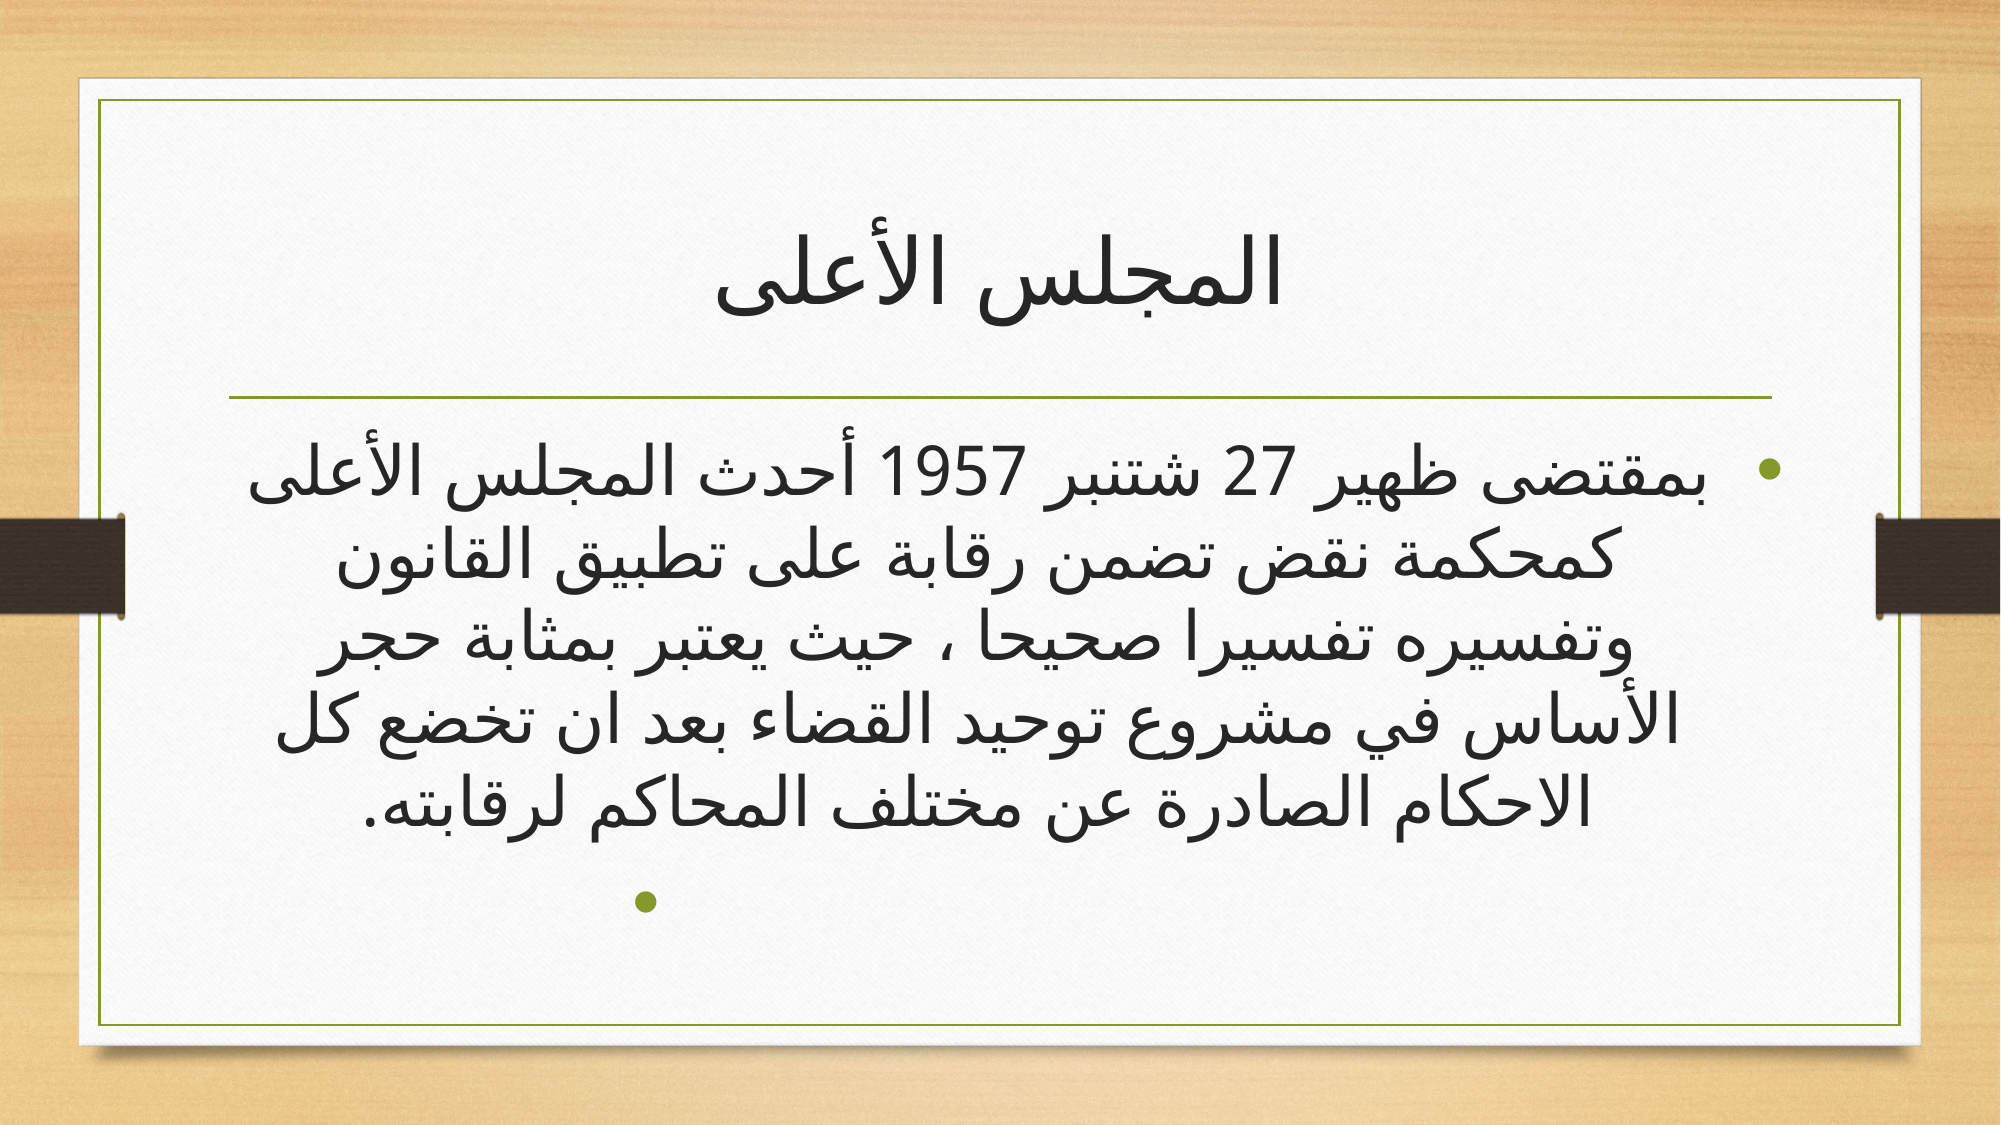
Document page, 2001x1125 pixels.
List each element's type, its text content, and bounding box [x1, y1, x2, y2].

title المجلس الأعلى [212, 161, 1788, 375]
list بمقتضى ظهير 27 شتنبر 1957 أحدث المجلس الأعلى كمحكمة نقض تضمن رقابة على تطبيق القانون وتفسيره تفسيرا صحيحا ، حيث يعتبر بمثابة حجر الأساس في مشروع توحيد القضاء بعد ان تخضع كل الاحكام الصادرة عن مختلف المحاكم لرقابته. [212, 419, 1788, 964]
picture [0, 0, 2001, 1125]
